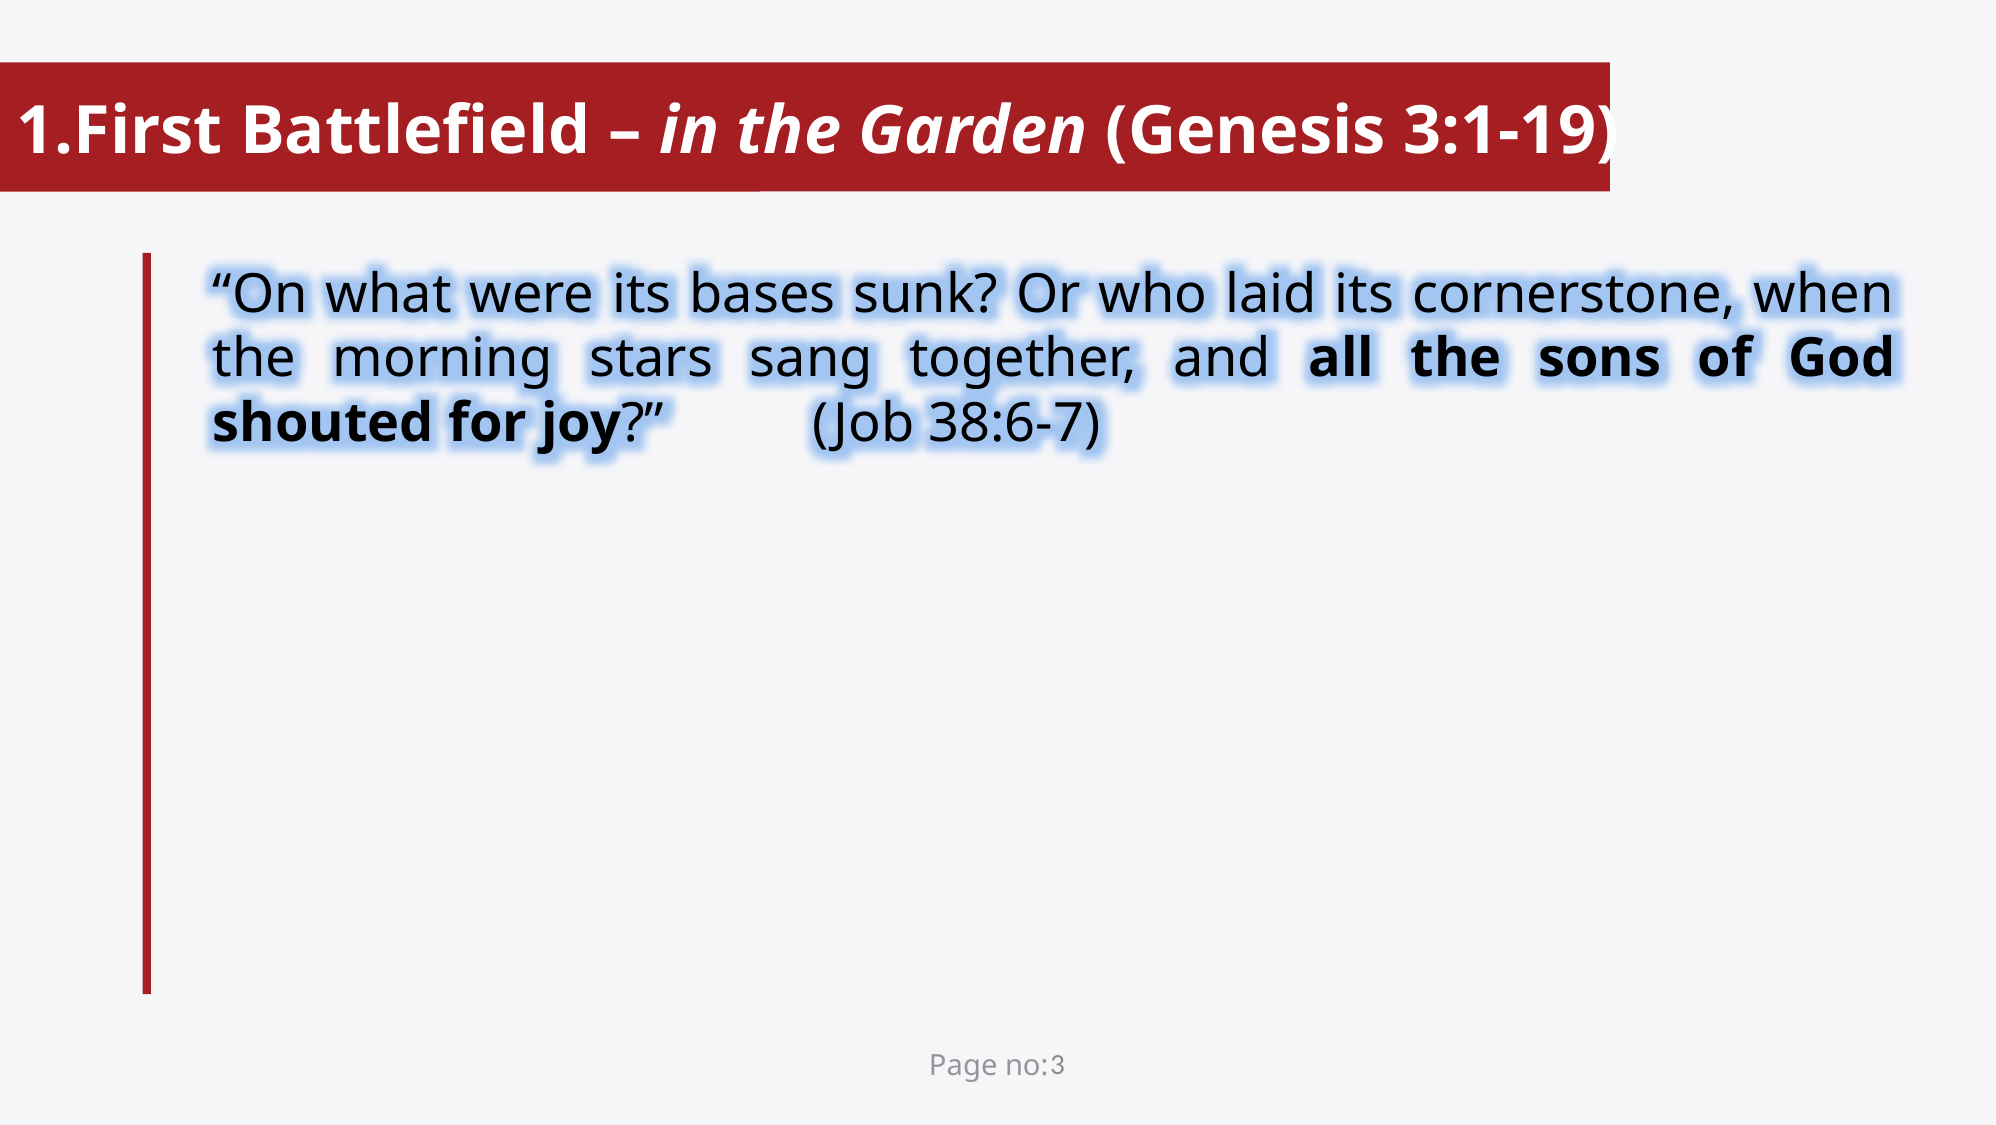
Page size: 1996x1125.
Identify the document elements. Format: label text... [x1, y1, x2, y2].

text_box [758, 166, 1612, 193]
text_box First Battlefield – in the Garden (Genesis 3:1-19) [20, 89, 1633, 166]
text_box “On what were its bases sunk? Or who laid its cornerstone, when the morning stars sang together, and all the sons of God shouted for joy?” (Job 38:6-7) [198, 250, 1911, 461]
text_box [758, 60, 1612, 89]
